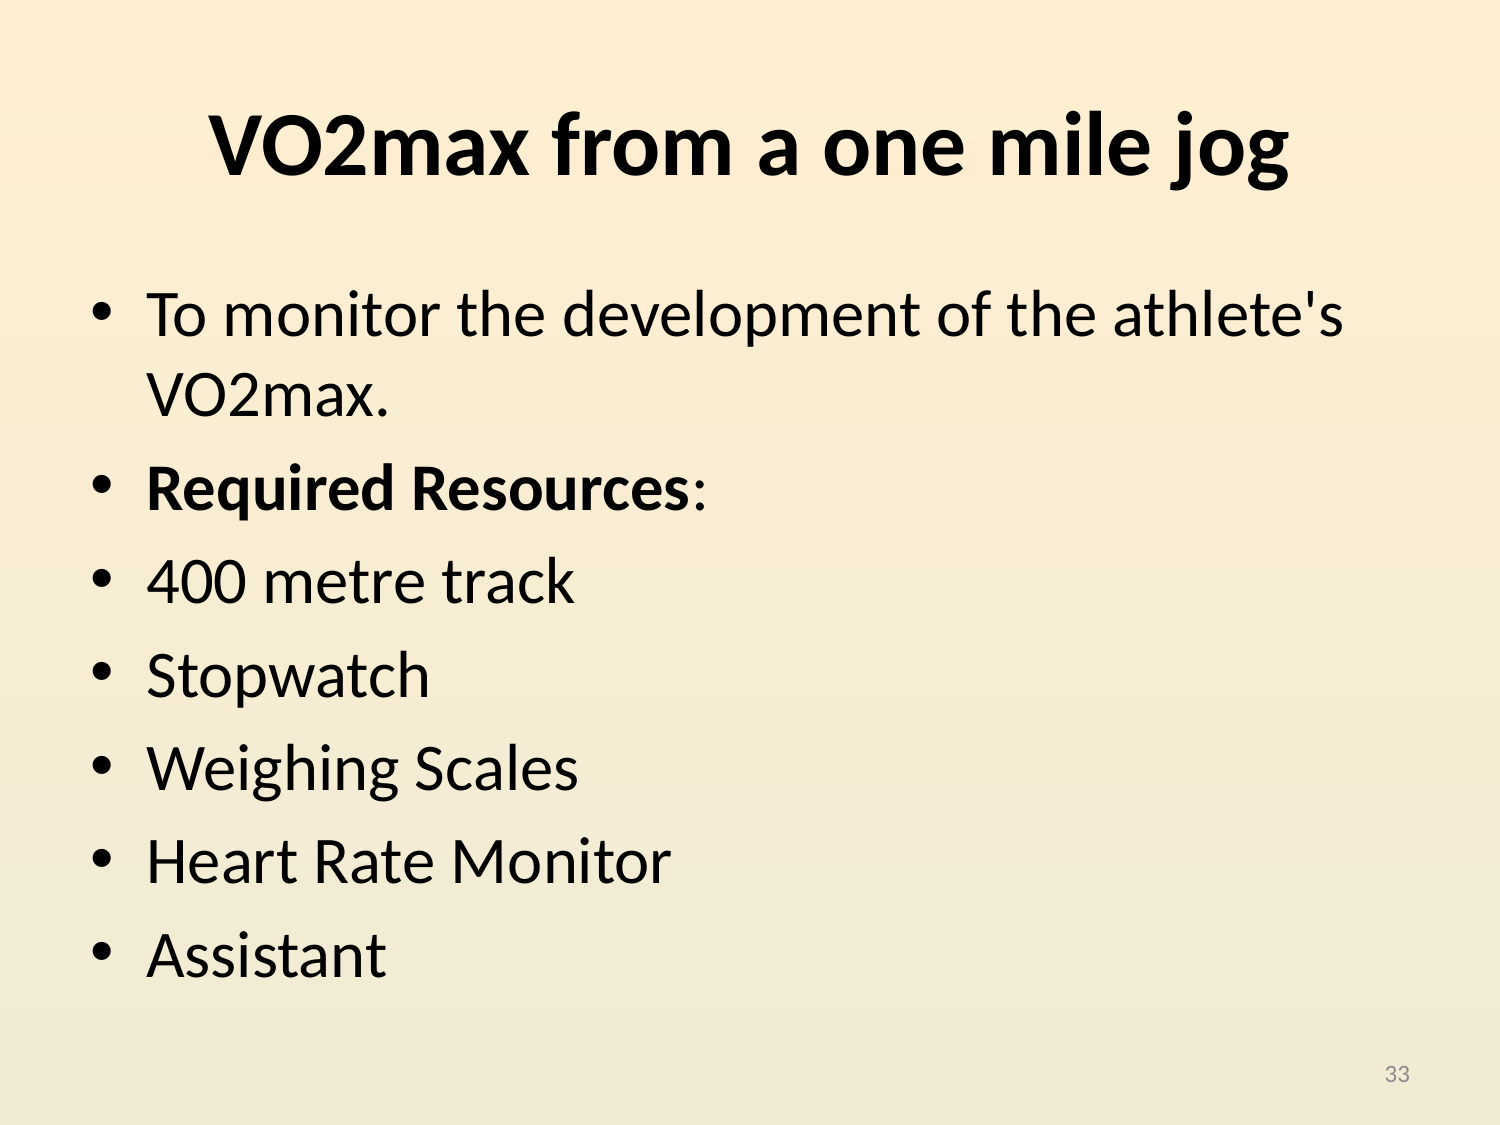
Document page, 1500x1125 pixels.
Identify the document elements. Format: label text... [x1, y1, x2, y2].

title VO2max from a one mile jog [75, 45, 1425, 233]
slide_number 33 [1074, 1042, 1425, 1103]
list To monitor the development of the athlete's VO2max. Required Resources: 400 metre track Stopwatch Weighing Scales Heart Rate Monitor Assistant [75, 262, 1425, 1005]
